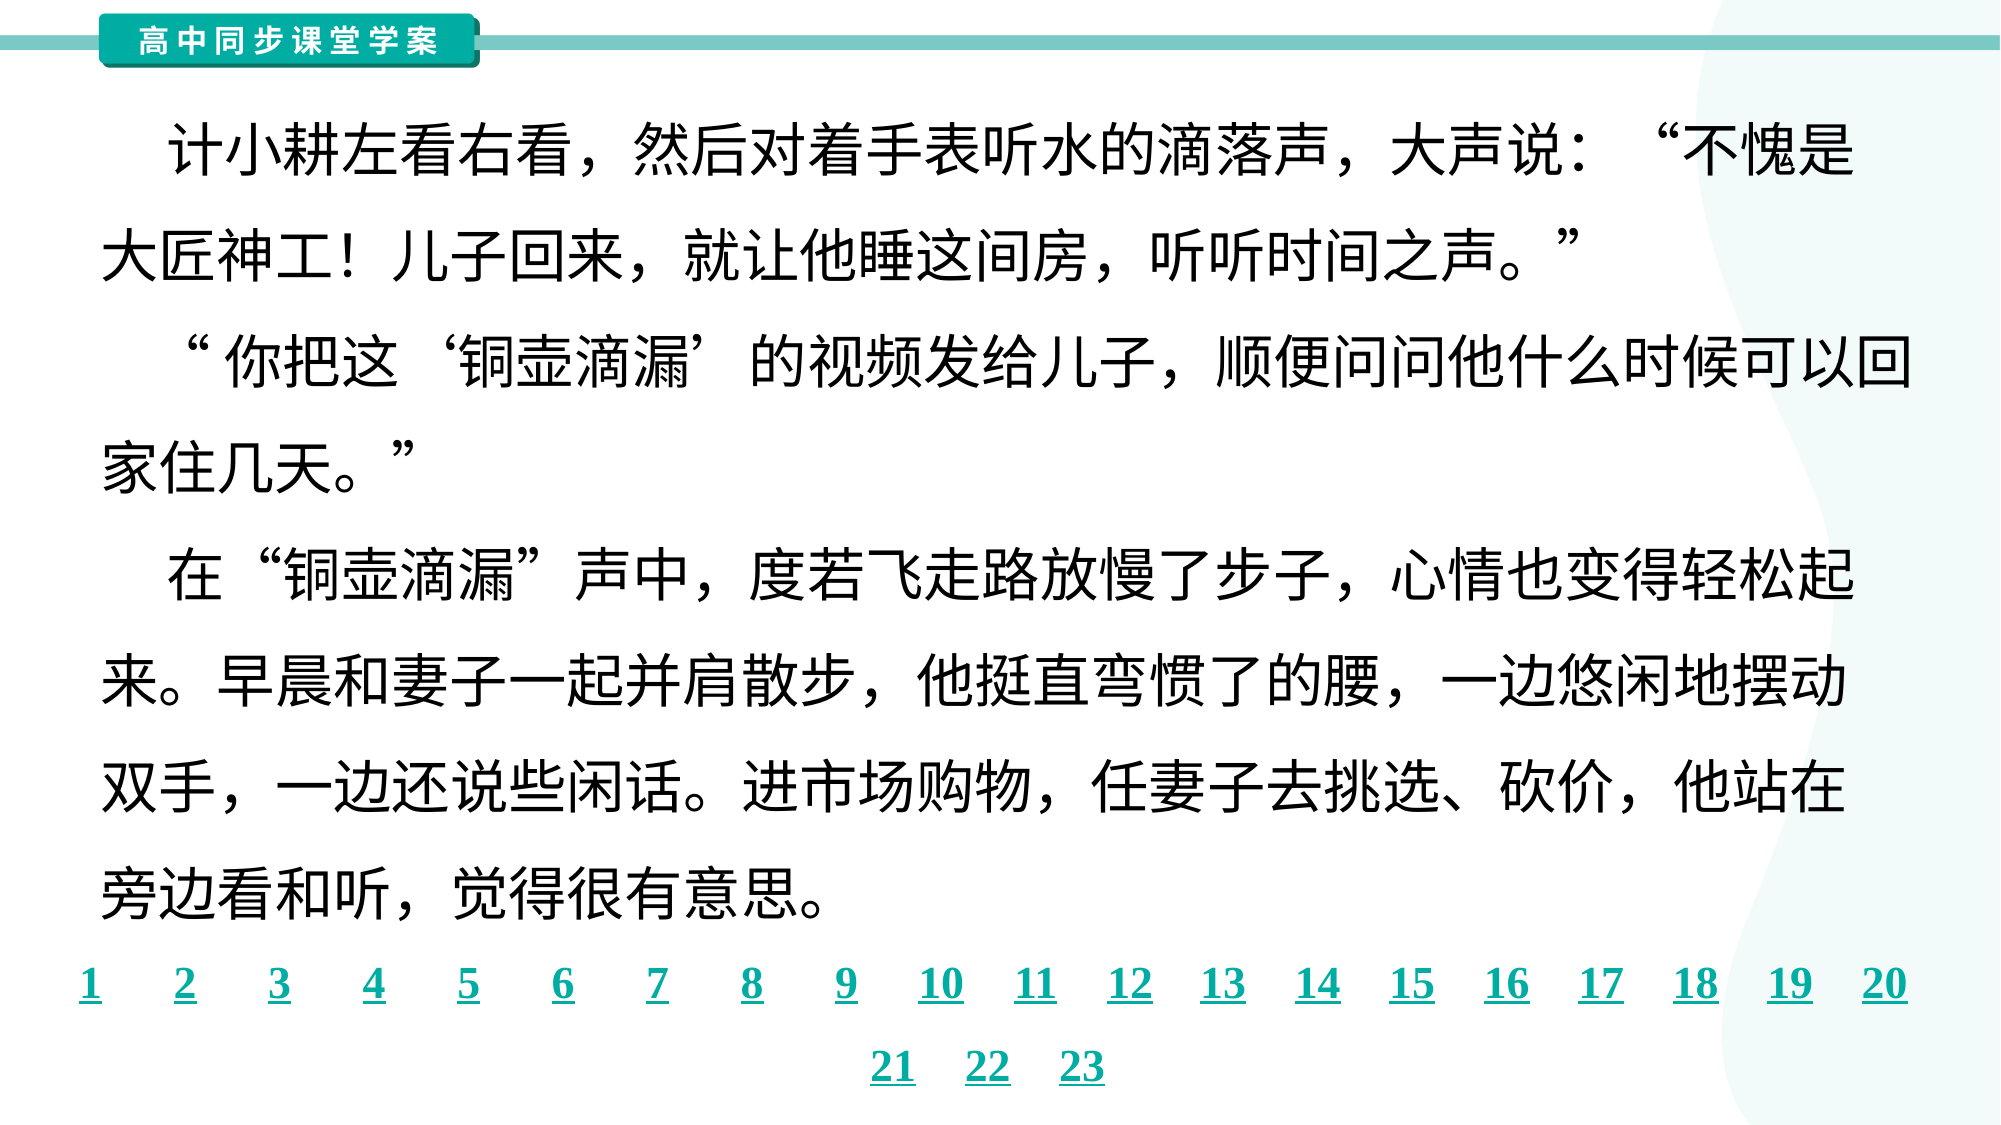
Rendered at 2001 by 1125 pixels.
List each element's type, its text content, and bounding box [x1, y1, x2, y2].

text_box 计小耕左看右看，然后对着手表听水的滴落声，大声说：“不愧是 大匠神工！儿子回来，就让他睡这间房，听听时间之声。” “你把这‘铜壶滴漏’的视频发给儿子，顺便问问他什么时候可以回 家住几天。” 在“铜壶滴漏”声中，度若飞走路放慢了步子，心情也变得轻松起 来。早晨和妻子一起并肩散步，他挺直弯惯了的腰，一边悠闲地摆动 双手，一边还说些闲话。进市场购物，任妻子去挑选、砍价，他站在 旁边看和听，觉得很有意思。 [100, 76, 1899, 927]
picture [0, 0, 2000, 1125]
